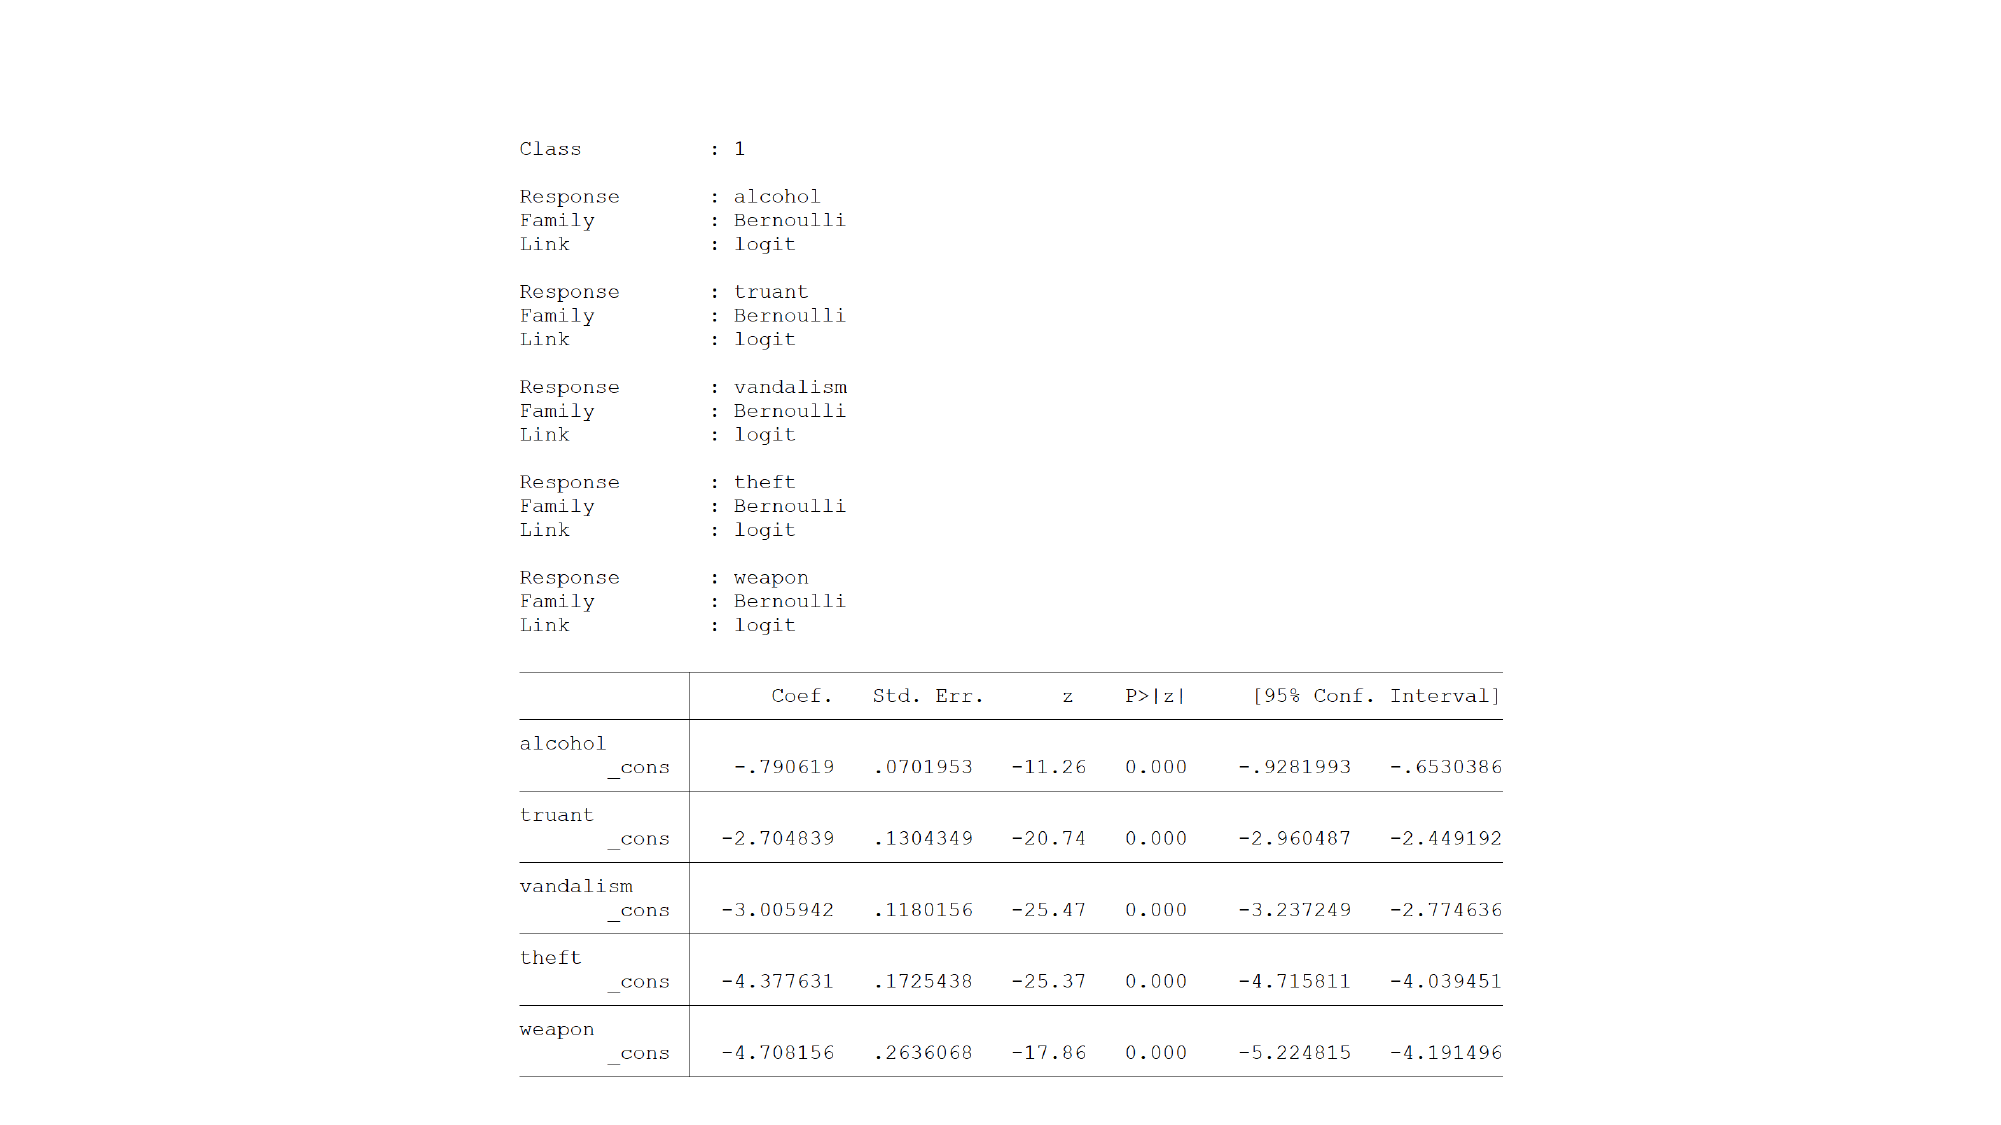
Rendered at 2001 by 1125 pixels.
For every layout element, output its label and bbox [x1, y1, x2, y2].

picture [512, 137, 1515, 1088]
